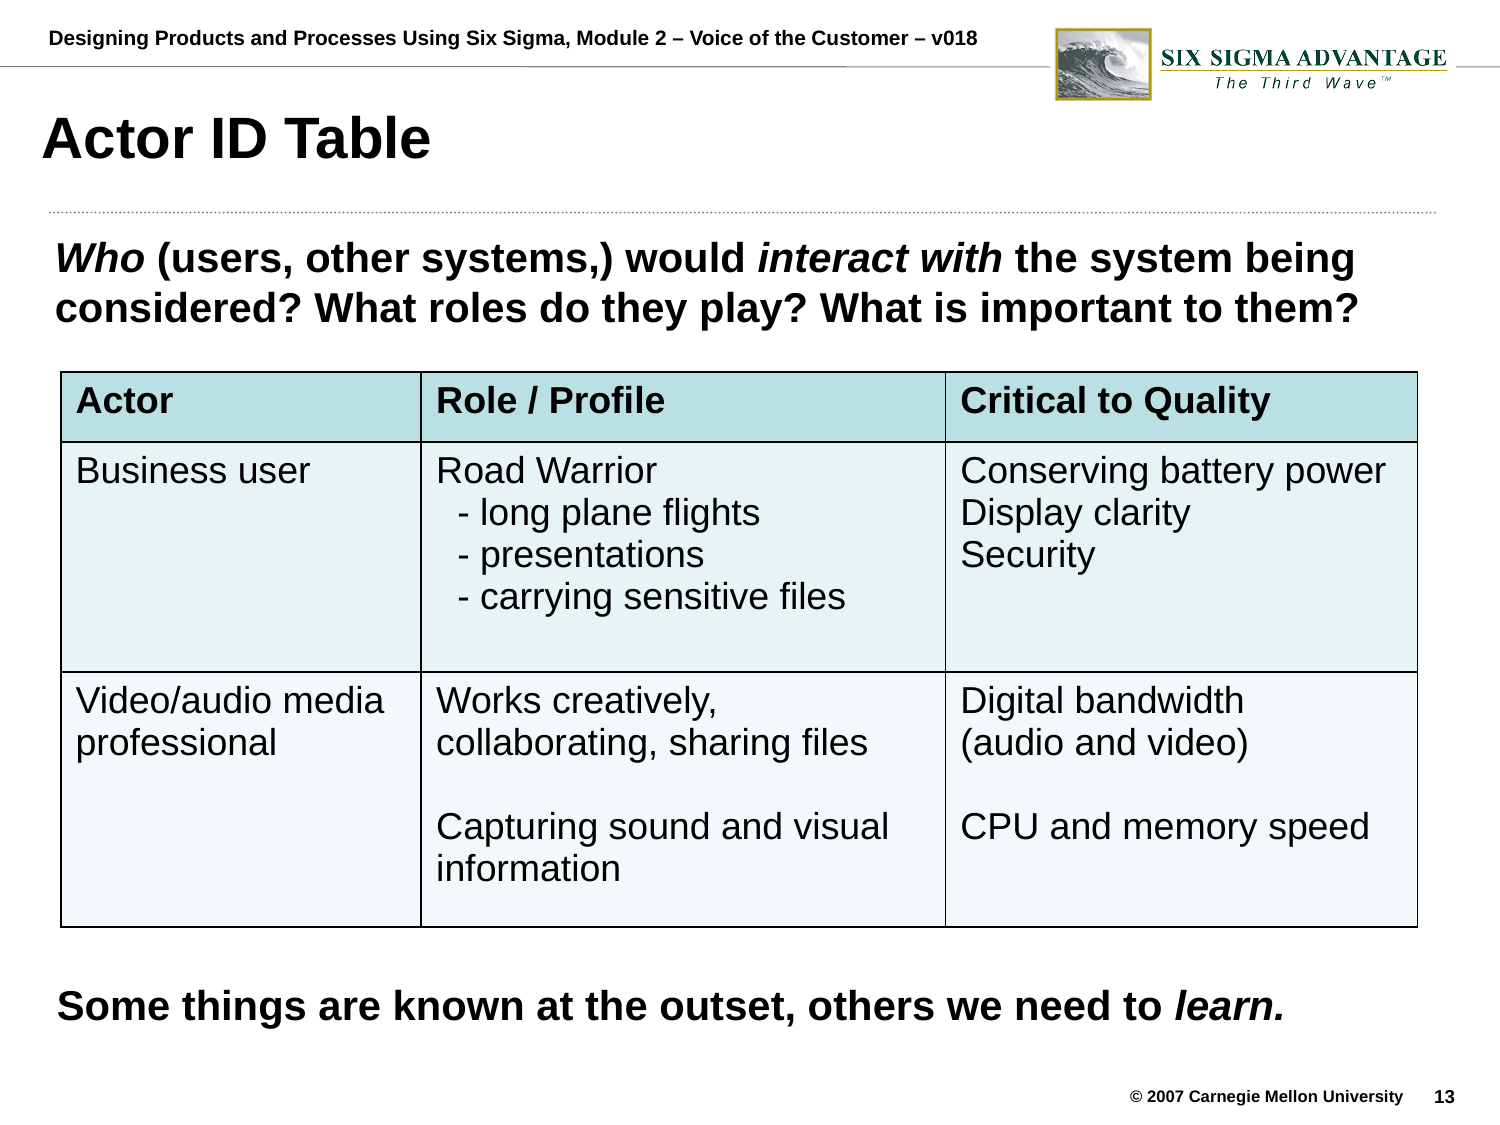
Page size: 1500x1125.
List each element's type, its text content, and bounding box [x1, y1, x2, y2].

text_box Who (users, other systems,) would interact with the system being considered? What roles do they play? What is important to them? [40, 223, 1464, 409]
table_cell Business user [62, 443, 420, 671]
table_cell Works creatively, collaborating, sharing files Capturing sound and visual information [422, 673, 945, 926]
table_header Actor [62, 373, 420, 441]
table_cell Conserving battery power Display clarity Security [946, 443, 1417, 671]
table_cell Digital bandwidth (audio and video) CPU and memory speed [946, 673, 1417, 926]
table_cell Video/audio media professional [62, 673, 420, 926]
text_box Some things are known at the outset, others we need to learn. [42, 971, 1409, 1036]
title Actor ID Table [26, 106, 1302, 178]
table_cell Road Warrior - long plane flights - presentations - carrying sensitive files [422, 443, 945, 671]
table_header Role / Profile [422, 373, 945, 441]
table_header Critical to Quality [946, 373, 1417, 441]
picture [1049, 24, 1456, 104]
